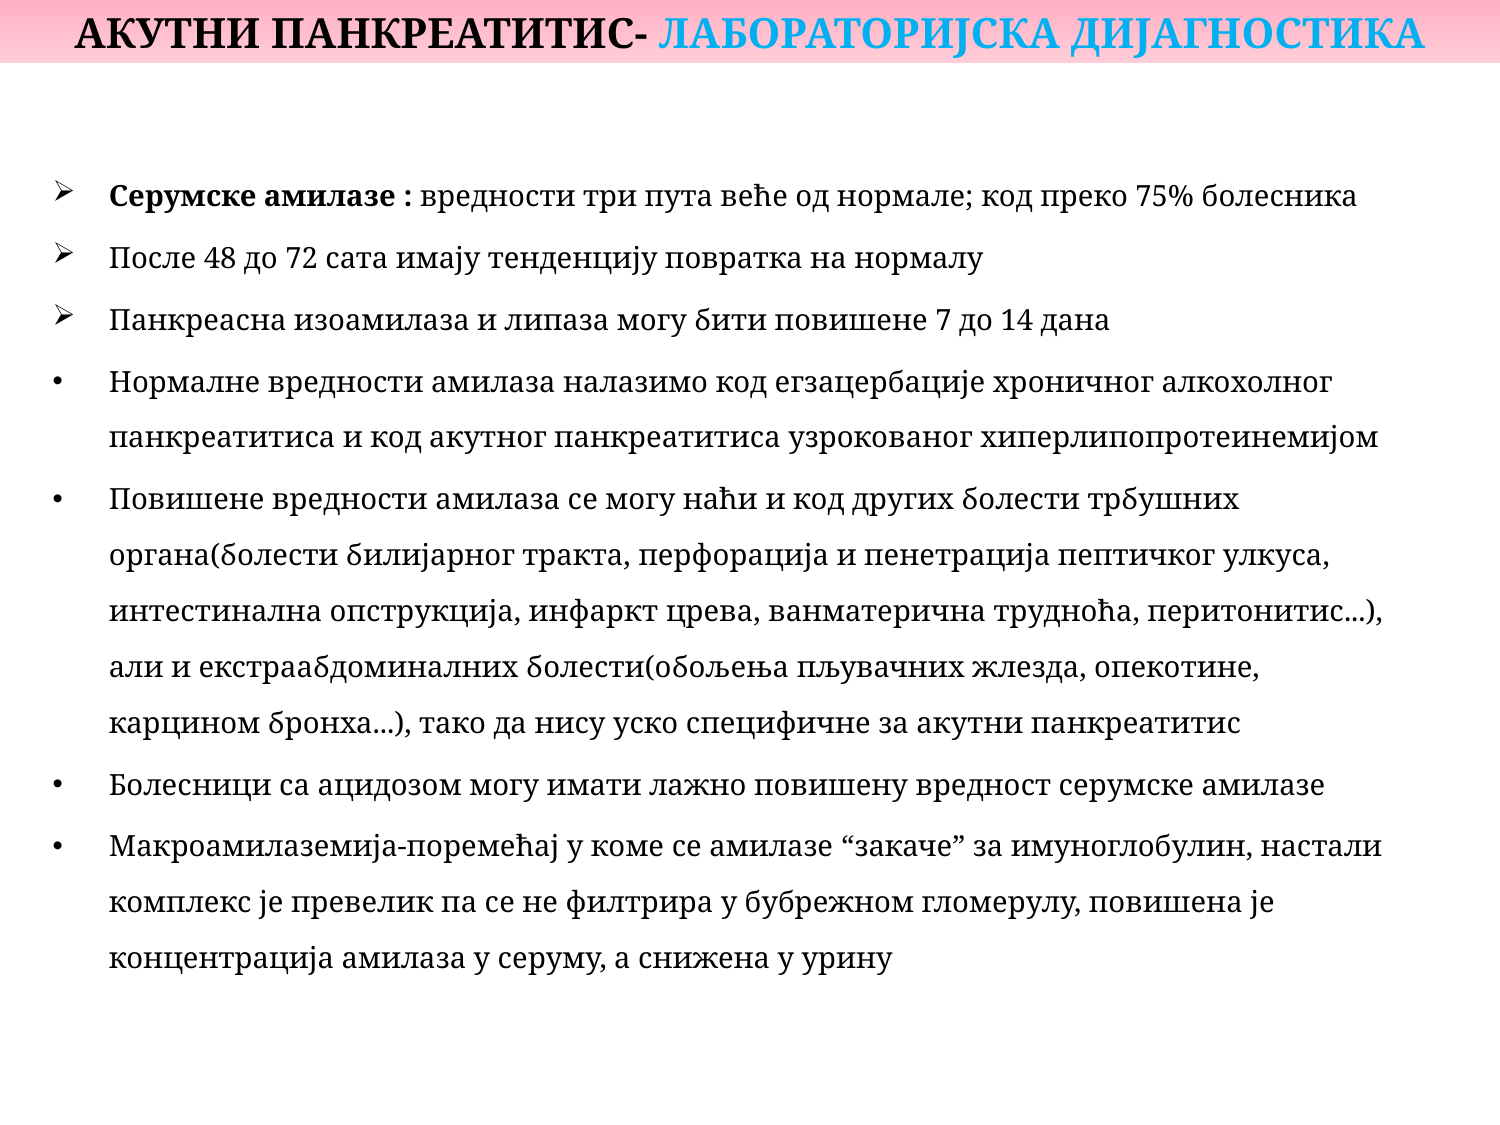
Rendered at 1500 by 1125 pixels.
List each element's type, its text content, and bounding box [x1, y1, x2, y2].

list Серумске амилазе : вредности три пута веће од нормале; код преко 75% болесника После 48 до 72 сата имају тенденцију повратка на нормалу Панкреасна изоамилаза и липаза могу бити повишене 7 до 14 дана Нормалне вредности амилаза налазимо код егзацербације хроничног алкохолног панкреатитиса и код акутног панкреатитиса узрокованог хиперлипопротеинемијом Повишене вредности амилаза се могу наћи и код других болести трбушних органа(болести билијарног тракта, перфорација и пенетрација пептичког улкуса, интестинална опструкција, инфаркт црева, ванматерична трудноћа, перитонитис...), али и екстраабдоминалних болести(обољења пљувачних жлезда, опекотине, карцином бронха...), тако да нису уско специфичне за акутни панкреатитис Болесници са ацидозом могу имати лажно повишену вредност серумске амилазе Макроамилаземија-поремећај у коме се амилазе “закаче” за имуноглобулин, настали комплекс је превелик па се не филтрира у бубрежном гломерулу, повишена је концентрација амилаза у серуму, а снижена у урину [37, 149, 1415, 892]
text_box АКУТНИ ПАНКРЕАТИТИС- ЛАБОРАТОРИЈСКА ДИЈАГНОСТИКА [0, 0, 1500, 63]
